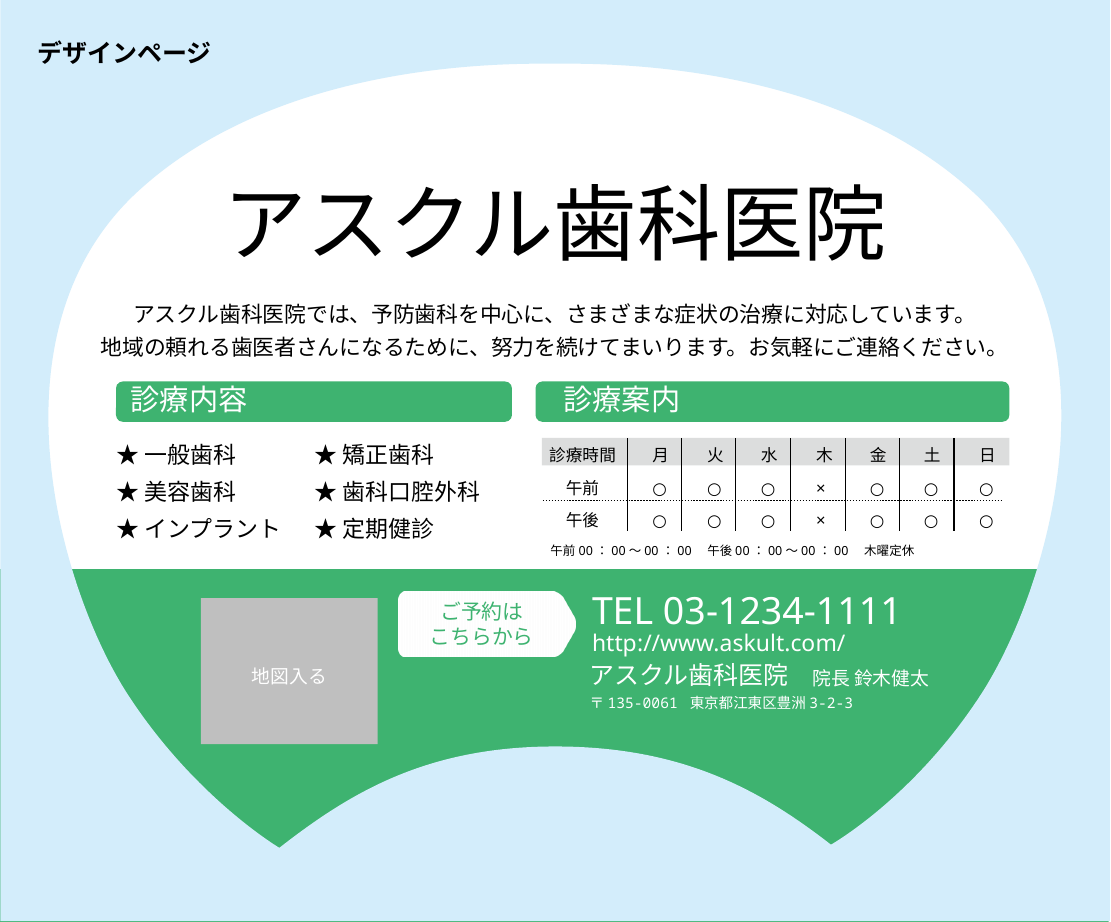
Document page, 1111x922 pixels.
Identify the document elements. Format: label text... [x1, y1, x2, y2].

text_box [200, 597, 378, 745]
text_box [0, 200, 1111, 367]
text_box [398, 591, 1052, 662]
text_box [574, 670, 981, 721]
text_box デザインページ [26, 32, 224, 74]
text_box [100, 373, 1010, 568]
